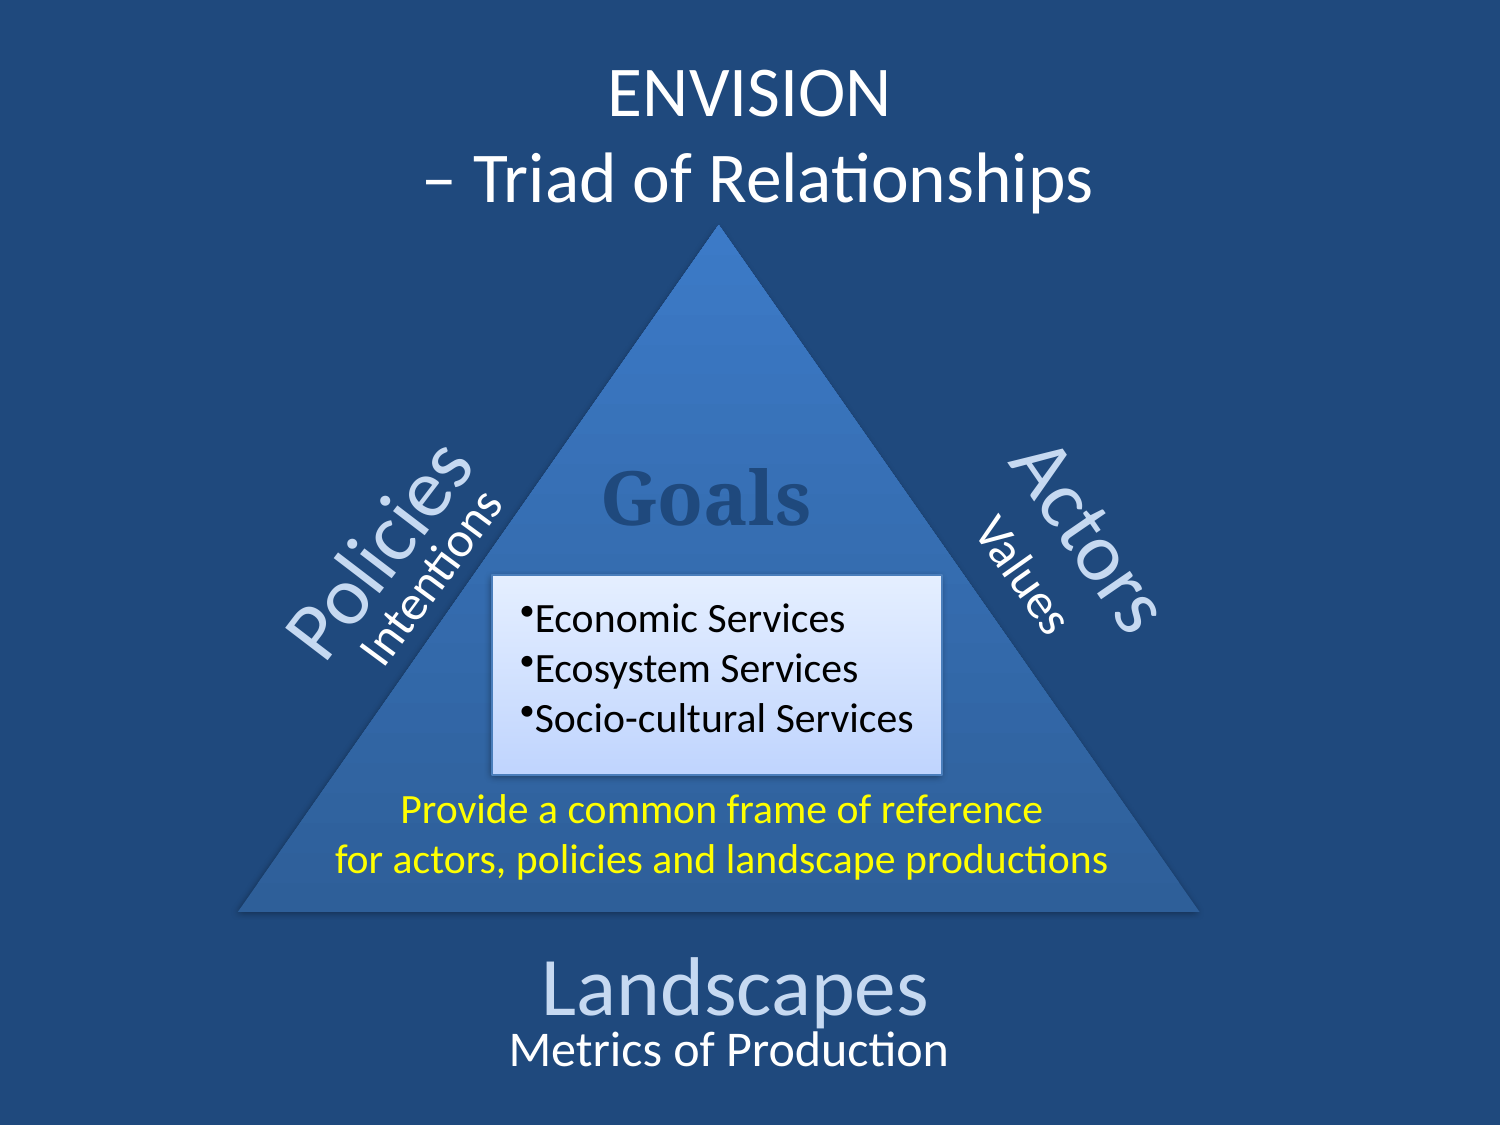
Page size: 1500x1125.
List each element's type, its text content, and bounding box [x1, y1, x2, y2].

text_box Values [949, 485, 1104, 662]
text_box Intentions [328, 458, 529, 692]
text_box Landscapes [527, 924, 944, 1009]
text_box Provide a common frame of reference for actors, policies and landscape productions [320, 774, 1124, 890]
text_box [237, 794, 1200, 913]
text_box Economic Services Ecosystem Services Socio-cultural Services [505, 583, 930, 749]
text_box Policies [243, 398, 506, 693]
text_box Goals [562, 443, 850, 549]
text_box Actors [978, 399, 1212, 666]
text_box [491, 574, 943, 776]
title ENVISION – Triad of Relationships [75, 37, 1425, 225]
text_box Metrics of Production [493, 1009, 964, 1084]
text_box [334, 224, 1104, 774]
